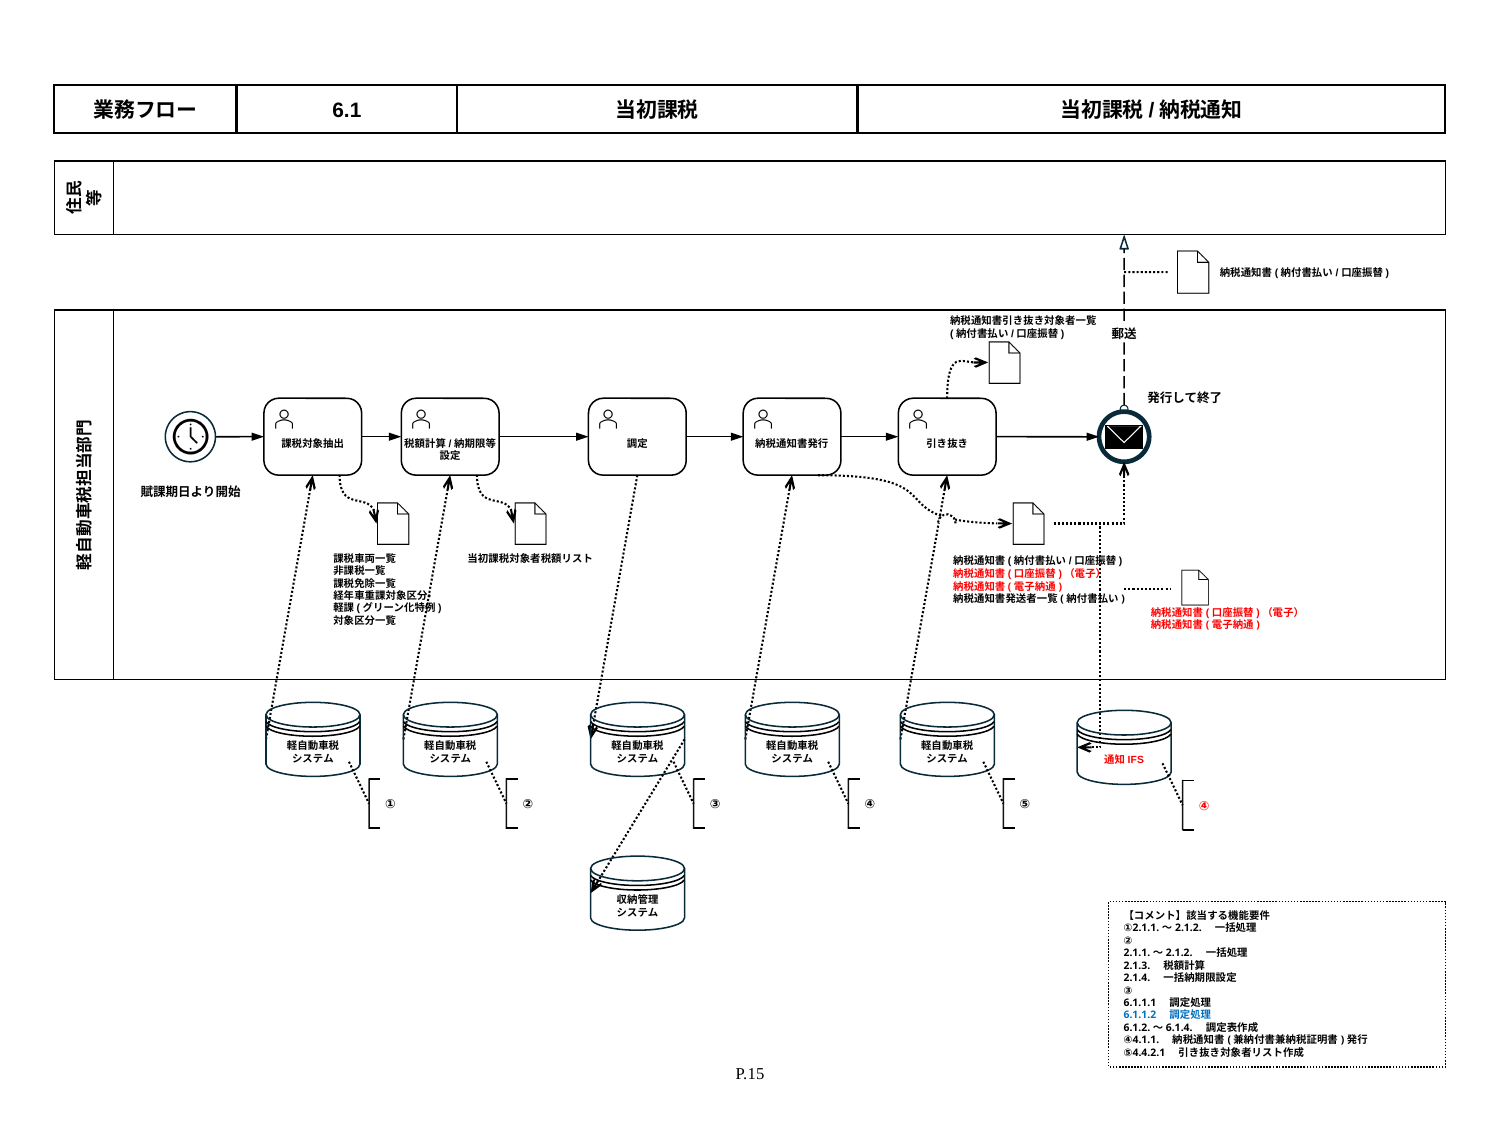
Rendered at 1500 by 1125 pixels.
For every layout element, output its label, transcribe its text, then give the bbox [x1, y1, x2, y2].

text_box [934, 306, 1038, 399]
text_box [1098, 411, 1150, 463]
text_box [744, 701, 840, 777]
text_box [53, 160, 1447, 236]
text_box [1053, 461, 1125, 523]
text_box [817, 474, 1055, 594]
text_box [982, 761, 1108, 829]
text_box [897, 397, 997, 474]
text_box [1123, 565, 1322, 643]
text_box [317, 474, 421, 592]
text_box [589, 701, 686, 777]
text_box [1076, 709, 1172, 785]
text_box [265, 701, 361, 777]
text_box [997, 309, 1447, 681]
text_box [827, 761, 953, 829]
slide_number P.15 [581, 1042, 919, 1103]
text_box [1038, 320, 1213, 330]
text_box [164, 411, 216, 463]
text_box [263, 397, 363, 476]
text_box 【コメント】該当する機能要件 ①2.1.1.～2.1.2. 一括処理 ② 2.1.1.～2.1.2. 一括処理 2.1.3. 税額計算 2.1.4. 一括納期限設定 ③ 6.1.1.1 調定処理 6.1.1.2 調定処理 6.1.2.～6.1.4. 調定表作成 ④4.1.1. 納税通知書(兼納付書兼納税証明書)発行 ⑤4.4.2.1 引き抜き対象者リスト作成 [1107, 900, 1447, 1068]
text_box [1162, 762, 1287, 831]
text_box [476, 474, 582, 592]
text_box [485, 761, 611, 829]
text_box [1053, 523, 1125, 711]
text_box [53, 309, 934, 681]
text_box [53, 84, 1447, 134]
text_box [672, 761, 798, 829]
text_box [742, 397, 842, 476]
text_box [948, 594, 1053, 681]
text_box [793, 476, 946, 681]
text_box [1123, 246, 1414, 298]
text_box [348, 761, 473, 829]
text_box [402, 701, 498, 777]
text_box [589, 855, 686, 931]
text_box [400, 397, 500, 476]
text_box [899, 701, 995, 777]
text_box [587, 397, 687, 476]
